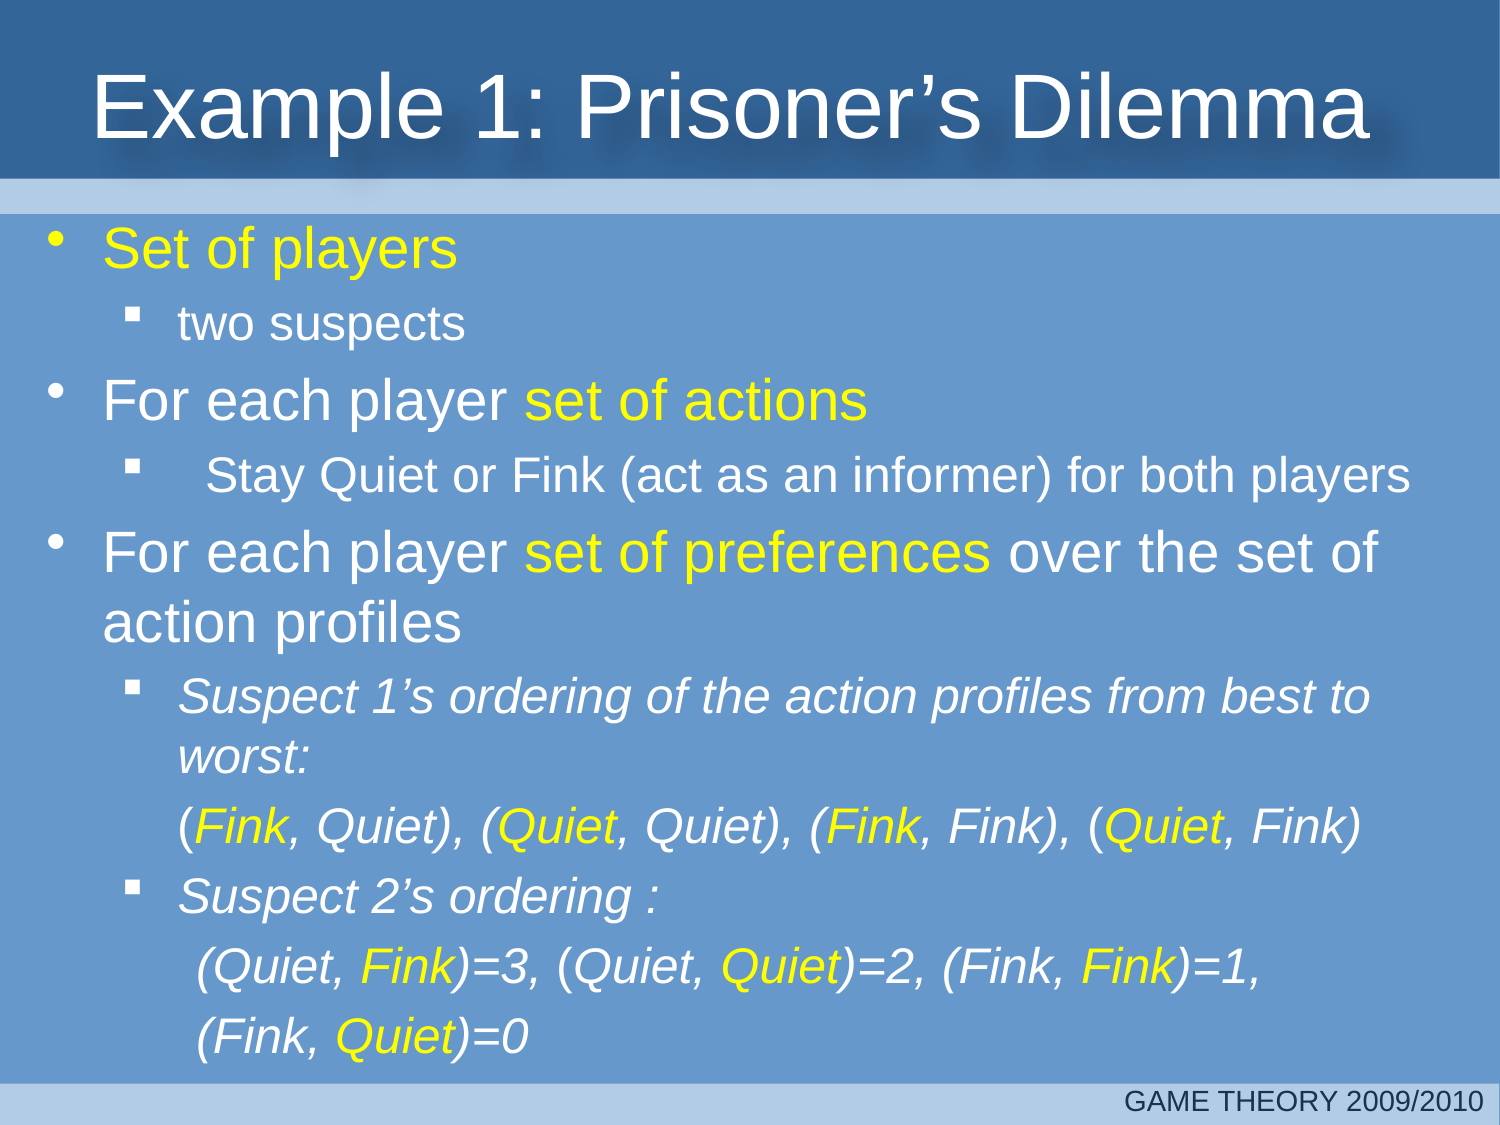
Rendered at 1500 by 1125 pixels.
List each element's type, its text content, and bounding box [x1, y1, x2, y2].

text_box GAME THEORY 2009/2010 [1109, 1075, 1500, 1125]
title Example 1: Prisoner’s Dilemma [74, 42, 1436, 162]
text_box Set of players two suspects For each player set of actions Stay Quiet or Fink (act as an informer) for both players For each player set of preferences over the set of action profiles Suspect 1’s ordering of the action profiles from best to worst: (Fink, Quiet), (Quiet, Quiet), (Fink, Fink), (Quiet, Fink) Suspect 2’s ordering : (Quiet, Fink)=3, (Quiet, Quiet)=2, (Fink, Fink)=1, (Fink, Quiet)=0 [31, 203, 1469, 1072]
